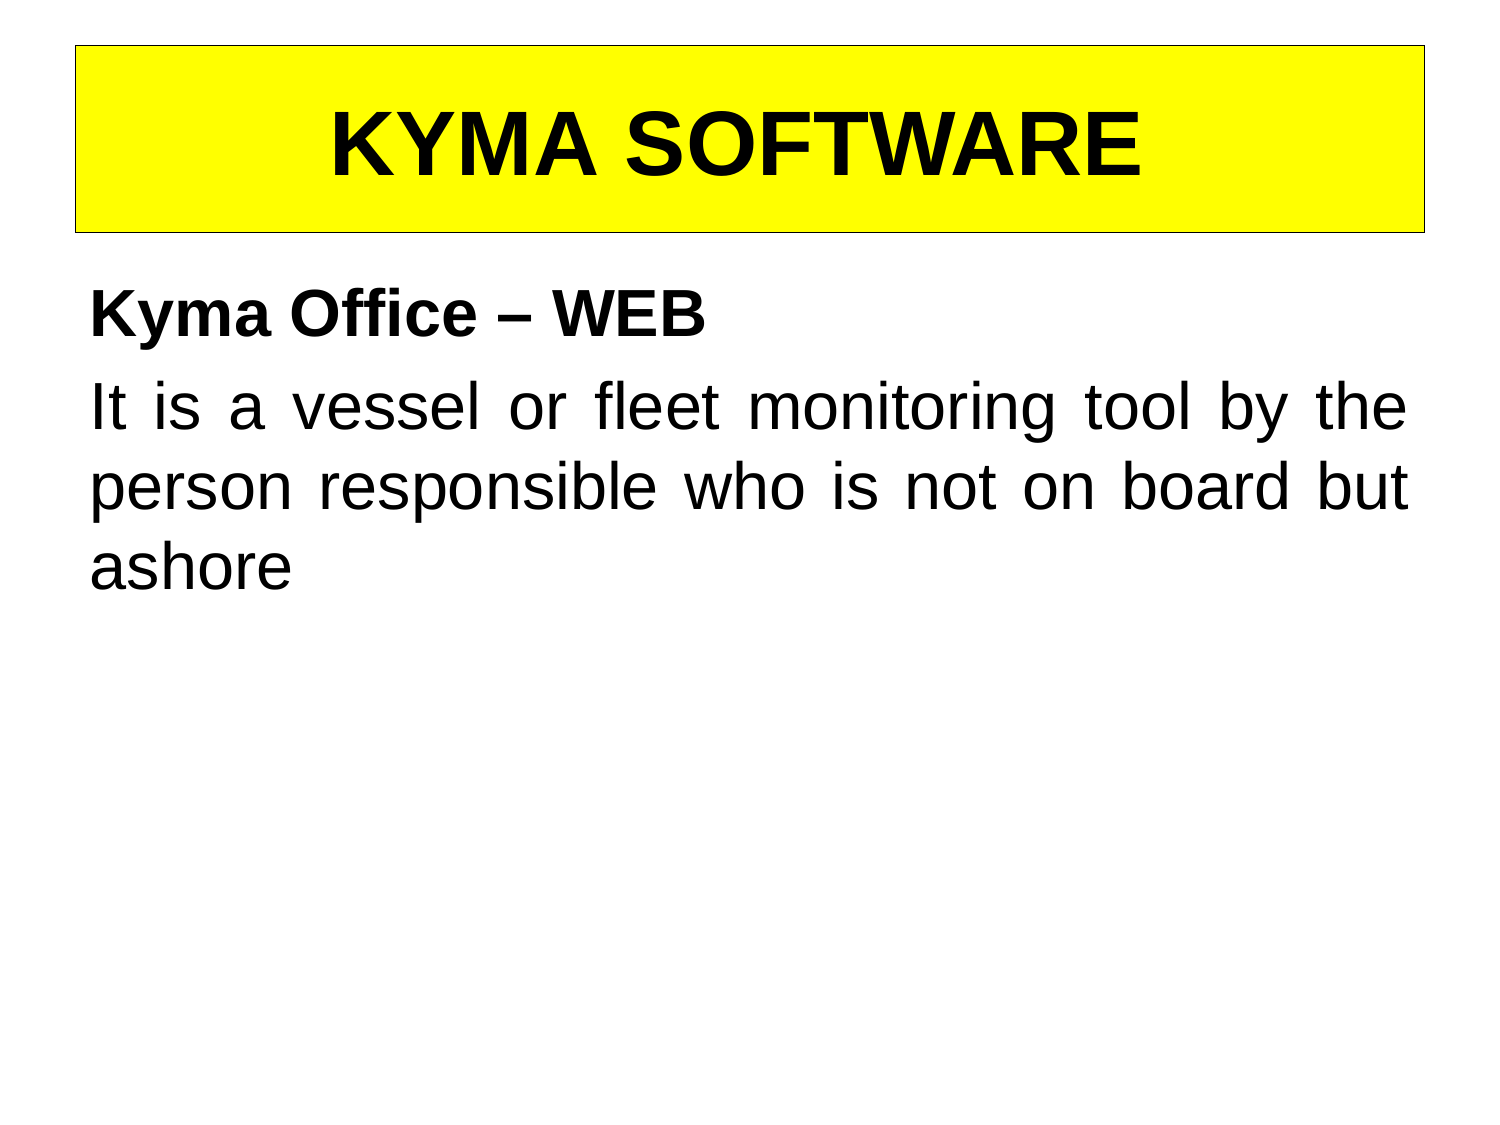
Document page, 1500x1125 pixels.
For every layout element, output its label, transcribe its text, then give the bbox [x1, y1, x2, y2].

text_box ΚΥΜΑ SOFTWARE [75, 45, 1425, 233]
text_box Kyma Office – WEB It is a vessel or fleet monitoring tool by the person responsible who is not on board but ashore [75, 262, 1425, 1005]
